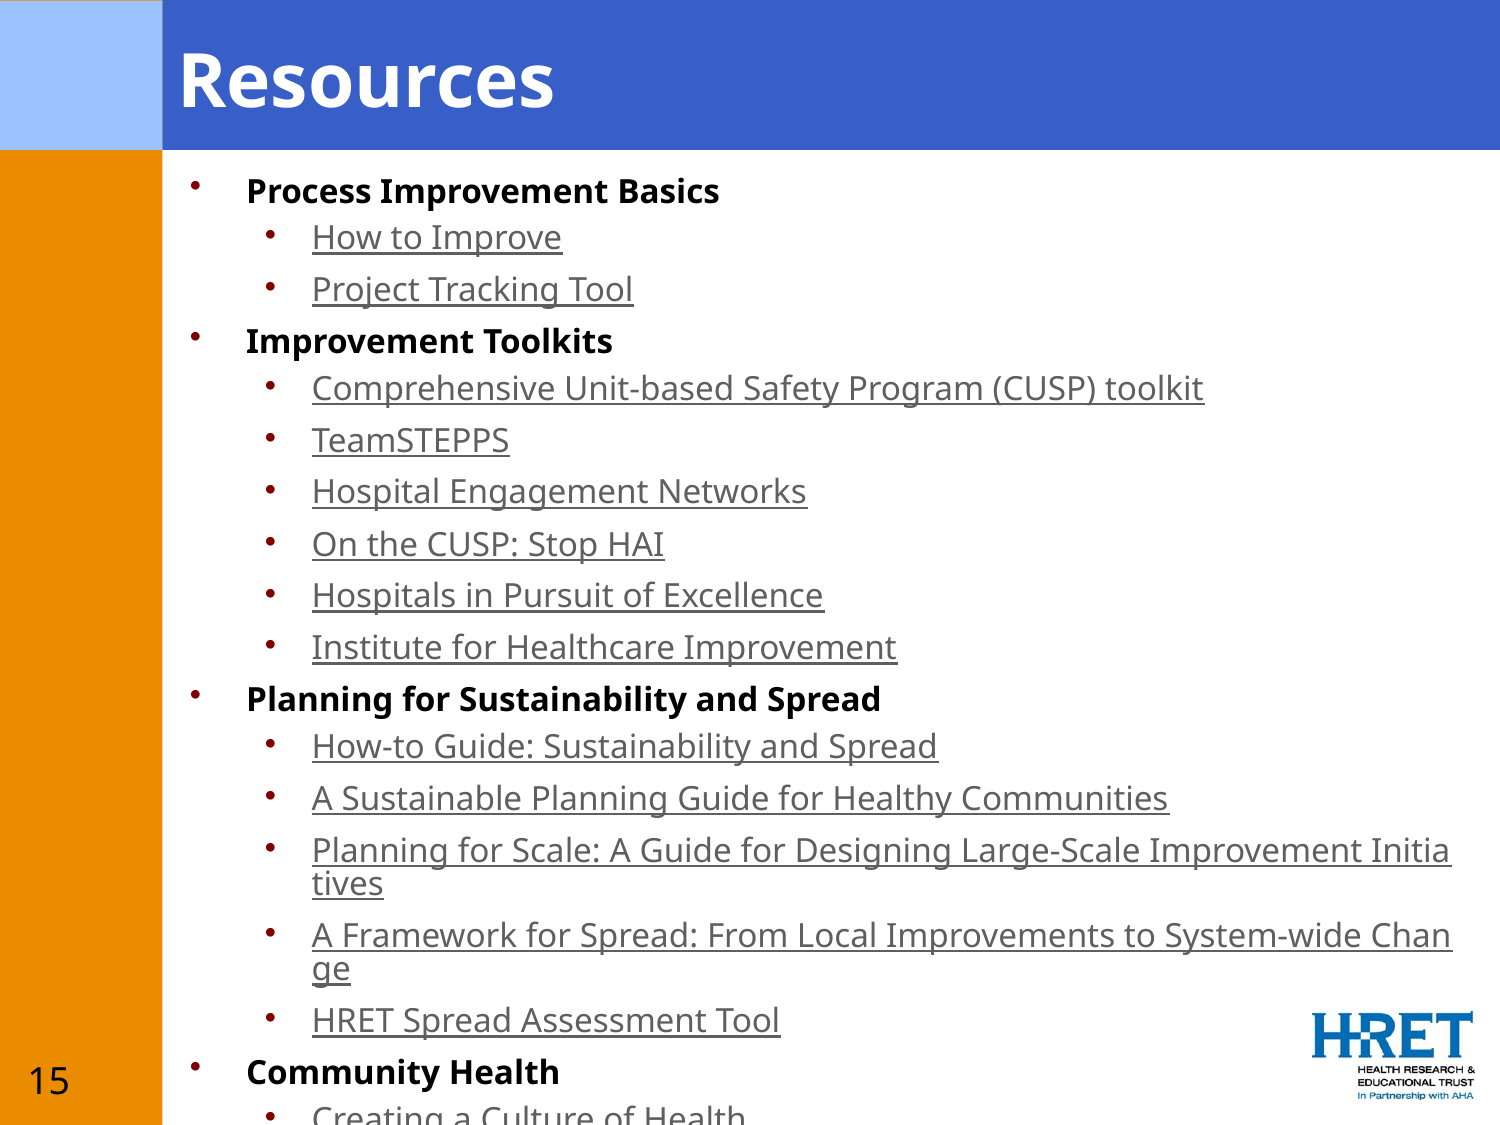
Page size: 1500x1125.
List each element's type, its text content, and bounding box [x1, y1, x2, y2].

title Resources [162, 24, 1425, 150]
picture [1312, 1011, 1475, 1100]
list Process Improvement Basics How to Improve Project Tracking Tool Improvement Toolkits Comprehensive Unit-based Safety Program (CUSP) toolkit TeamSTEPPS Hospital Engagement Networks On the CUSP: Stop HAI Hospitals in Pursuit of Excellence Institute for Healthcare Improvement Planning for Sustainability and Spread How-to Guide: Sustainability and Spread A Sustainable Planning Guide for Healthy Communities Planning for Scale: A Guide for Designing Large-Scale Improvement Initiatives A Framework for Spread: From Local Improvements to System-wide Change HRET Spread Assessment Tool Community Health Creating a Culture of Health Collaboration Primer [174, 162, 1475, 968]
text_box 15 [12, 1049, 88, 1110]
